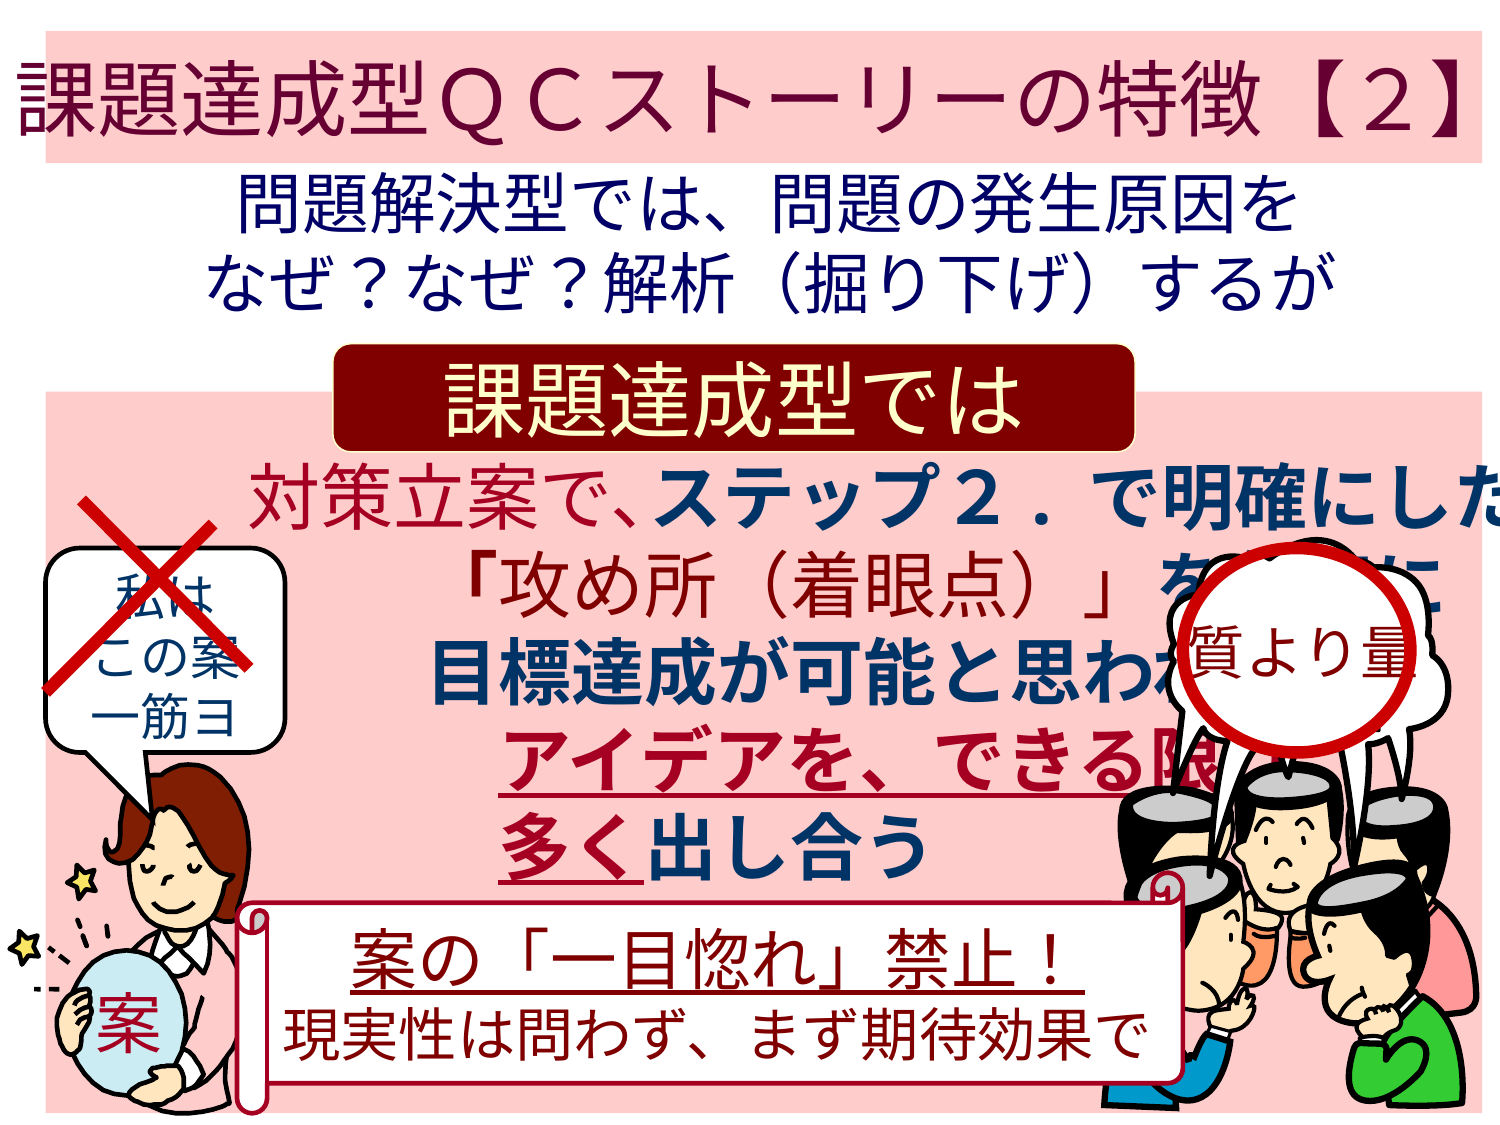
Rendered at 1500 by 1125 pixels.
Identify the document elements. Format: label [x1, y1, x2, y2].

text_box [9, 30, 1483, 1114]
